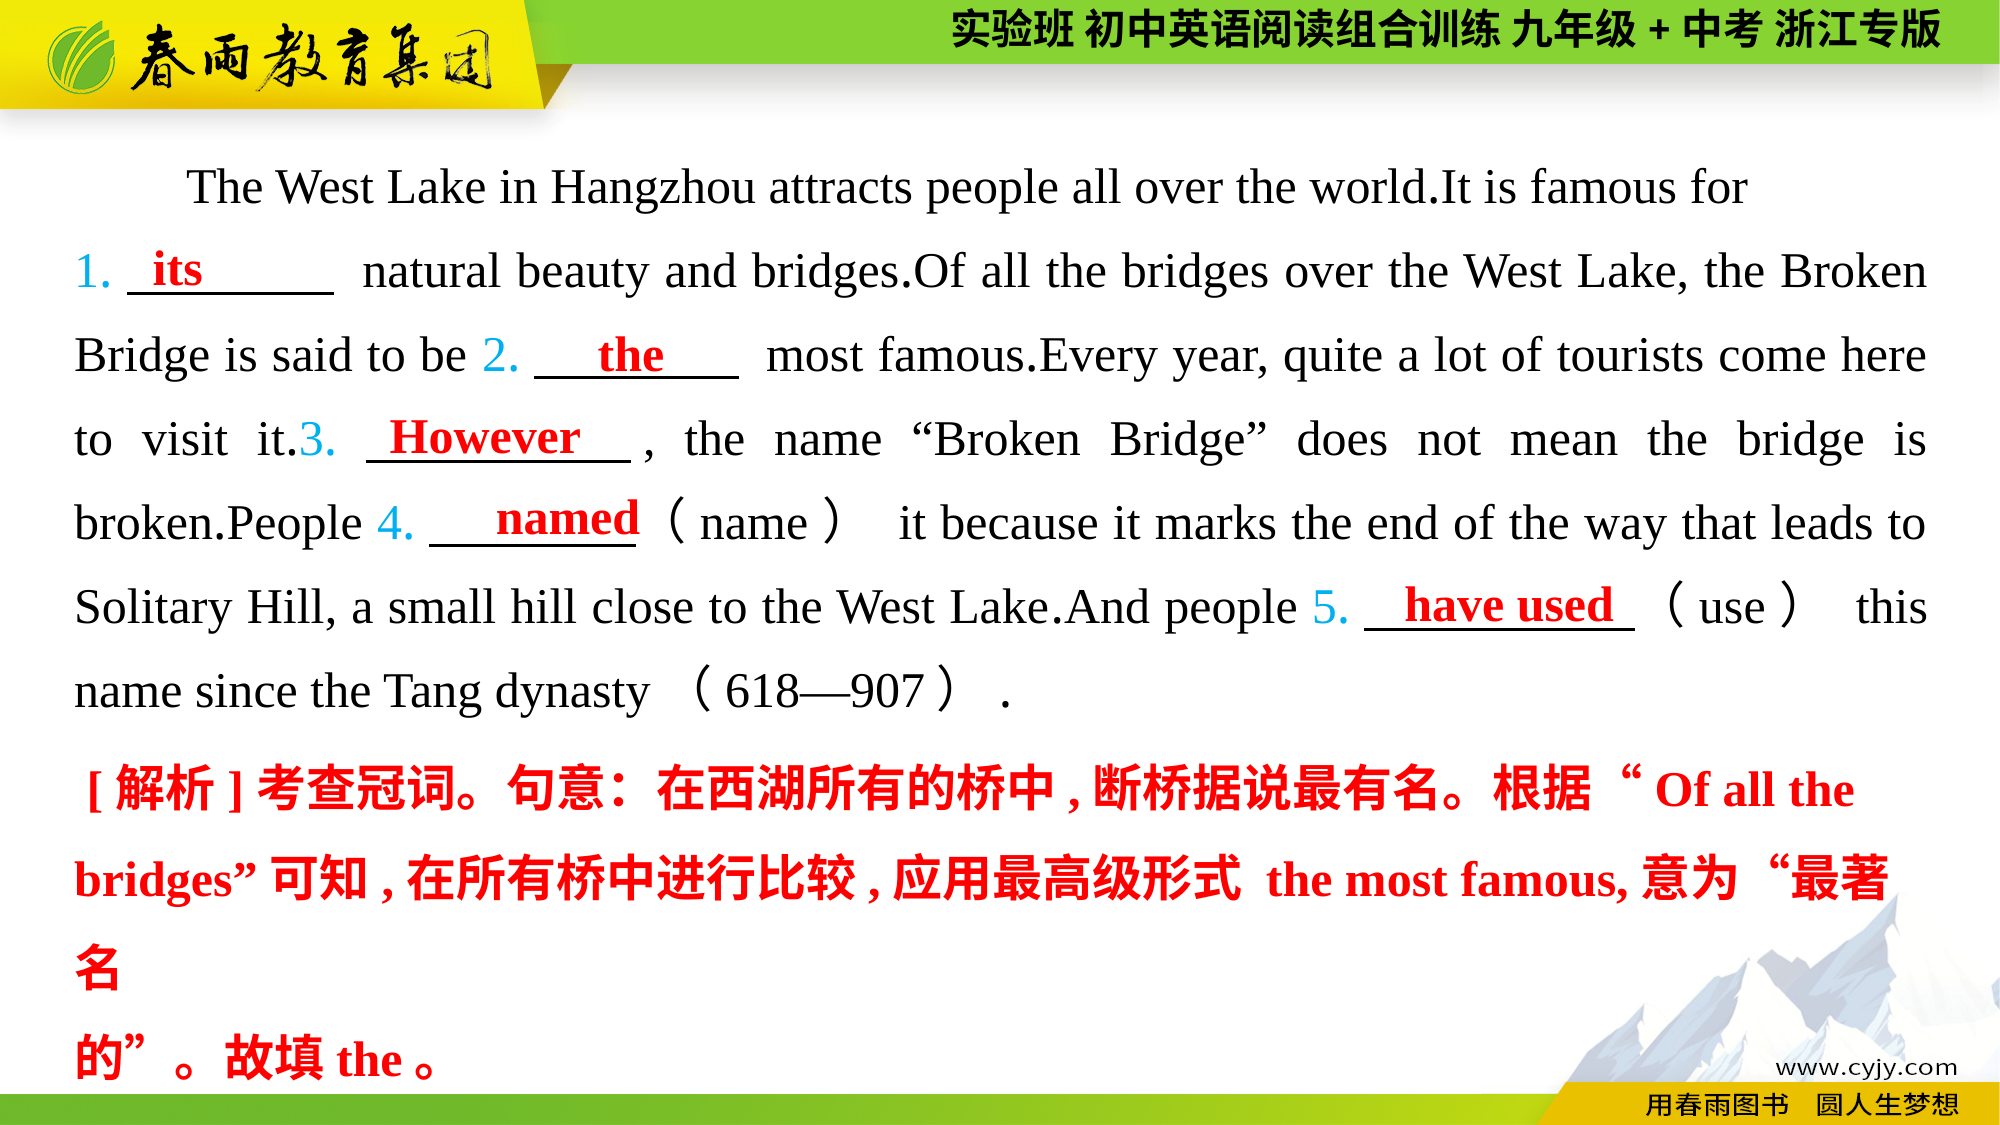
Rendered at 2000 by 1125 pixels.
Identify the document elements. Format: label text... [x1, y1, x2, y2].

text_box have used [1389, 540, 1630, 640]
text_box However [374, 371, 597, 471]
text_box the [582, 289, 680, 389]
text_box [解析]考查冠词。句意：在西湖所有的桥中,断桥据说最有名。根据“Of all the bridges”可知,在所有桥中进行比较,应用最高级形式 the most famous,意为“最著名 的”。故填the。 [59, 719, 1944, 1095]
list The West Lake in Hangzhou attracts people all over the world.It is famous for 1. natural beauty and bridges.Of all the bridges over the West Lake, the Broken Bridge is said to be 2. most famous.Every year, quite a lot of tourists come here to visit it.3. , the name “Broken Bridge” does not mean the bridge is broken.People 4. （name） it because it marks the end of the way that leads to Solitary Hill, a small hill close to the West Lake.And people 5. （use） this name since the Tang dynasty（618—907）. [59, 122, 1944, 719]
text_box named [481, 453, 656, 552]
text_box its [137, 203, 218, 303]
picture [0, 0, 2000, 1125]
